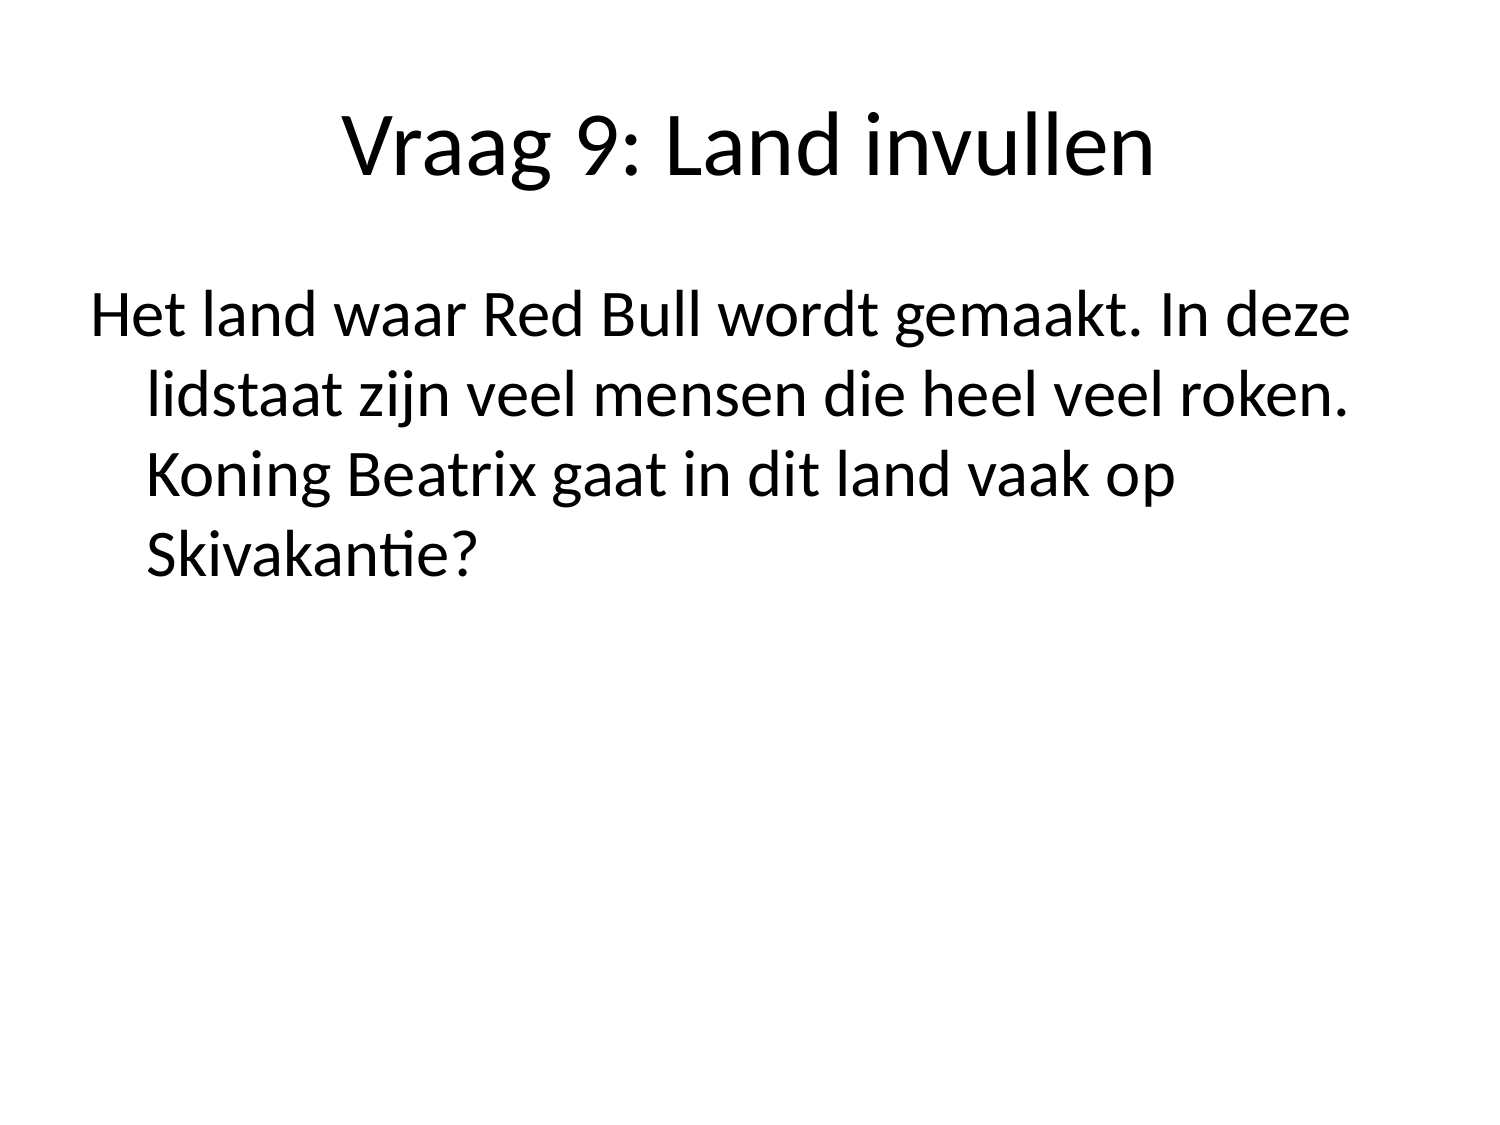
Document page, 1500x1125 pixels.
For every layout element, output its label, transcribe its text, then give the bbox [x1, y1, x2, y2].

title Vraag 9: Land invullen [75, 45, 1425, 233]
list Het land waar Red Bull wordt gemaakt. In deze lidstaat zijn veel mensen die heel veel roken. Koning Beatrix gaat in dit land vaak op Skivakantie? [75, 262, 1425, 1005]
